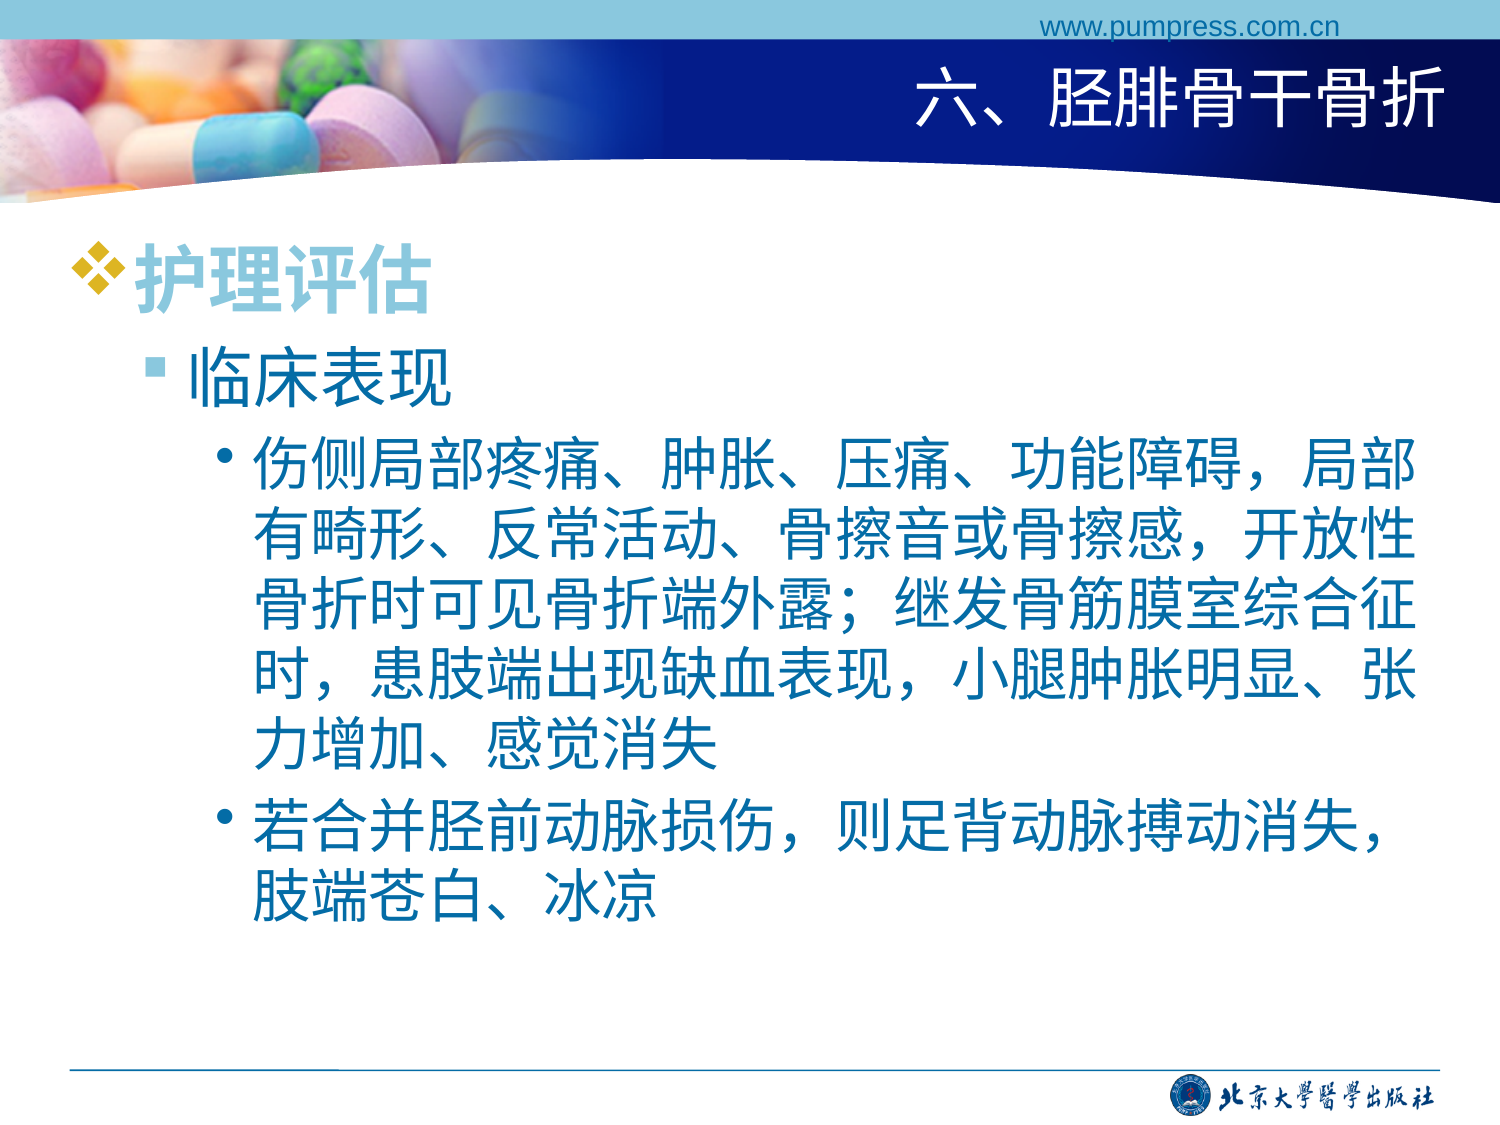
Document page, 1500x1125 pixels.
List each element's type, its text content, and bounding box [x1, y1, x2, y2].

picture [1170, 1074, 1436, 1118]
picture [0, 40, 1500, 203]
slide_number www.pumpress.com.cn [1025, 0, 1463, 38]
title 六、胫腓骨干骨折 [137, 49, 1463, 143]
list 护理评估 临床表现 伤侧局部疼痛、肿胀、压痛、功能障碍，局部有畸形、反常活动、骨擦音或骨擦感，开放性骨折时可见骨折端外露；继发骨筋膜室综合征时，患肢端出现缺血表现，小腿肿胀明显、张力增加、感觉消失 若合并胫前动脉损伤，则足背动脉搏动消失，肢端苍白、冰凉 [49, 224, 1463, 1026]
